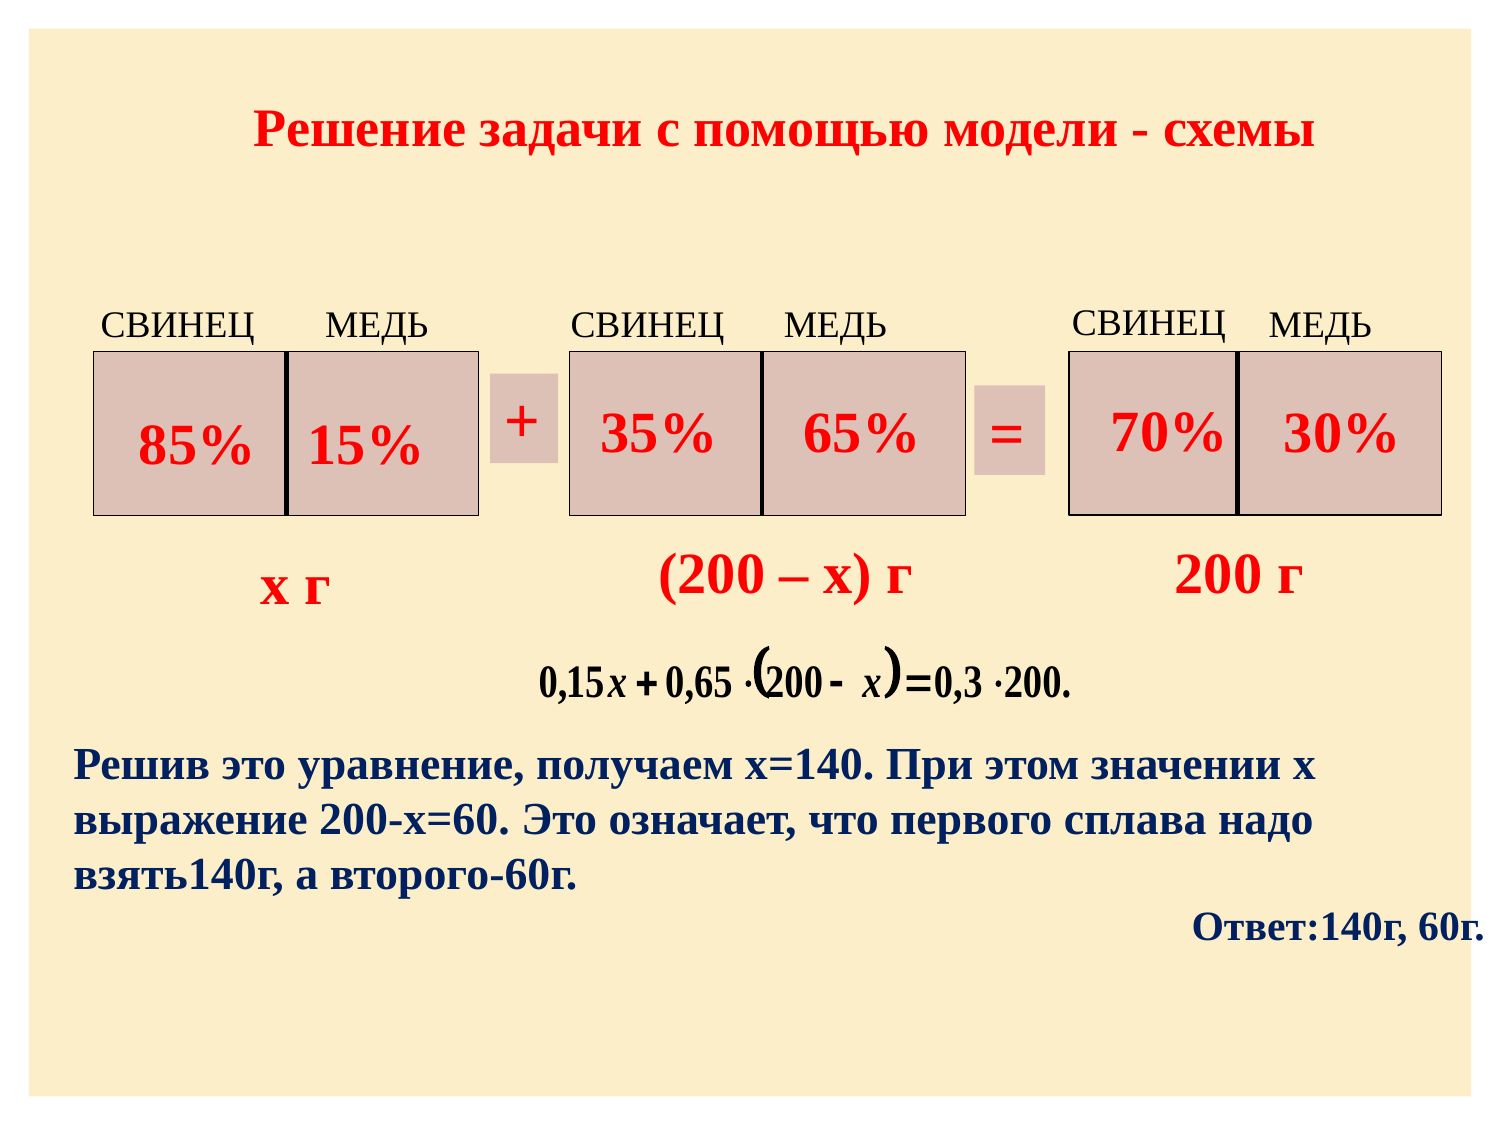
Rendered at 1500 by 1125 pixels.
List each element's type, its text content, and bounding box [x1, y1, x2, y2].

text_box (200 – х) г [597, 527, 985, 613]
text_box Решение задачи с помощью модели - схемы [70, 66, 1500, 184]
text_box МЕДЬ [1257, 292, 1430, 347]
text_box СВИНЕЦ [1057, 290, 1257, 347]
text_box МЕДЬ [293, 292, 458, 347]
text_box СВИНЕЦ [46, 292, 293, 353]
text_box СВИНЕЦ [527, 292, 750, 347]
text_box х г [246, 539, 539, 624]
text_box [530, 644, 1080, 721]
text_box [93, 351, 1442, 516]
text_box МЕДЬ [750, 292, 926, 347]
text_box 200 г [1160, 527, 1477, 613]
text_box Решив это уравнение, получаем х=140. При этом значении х выражение 200-х=60. Это означает, что первого сплава надо взять140г, а второго-60г. Ответ:140г, 60г. [58, 726, 1500, 1007]
